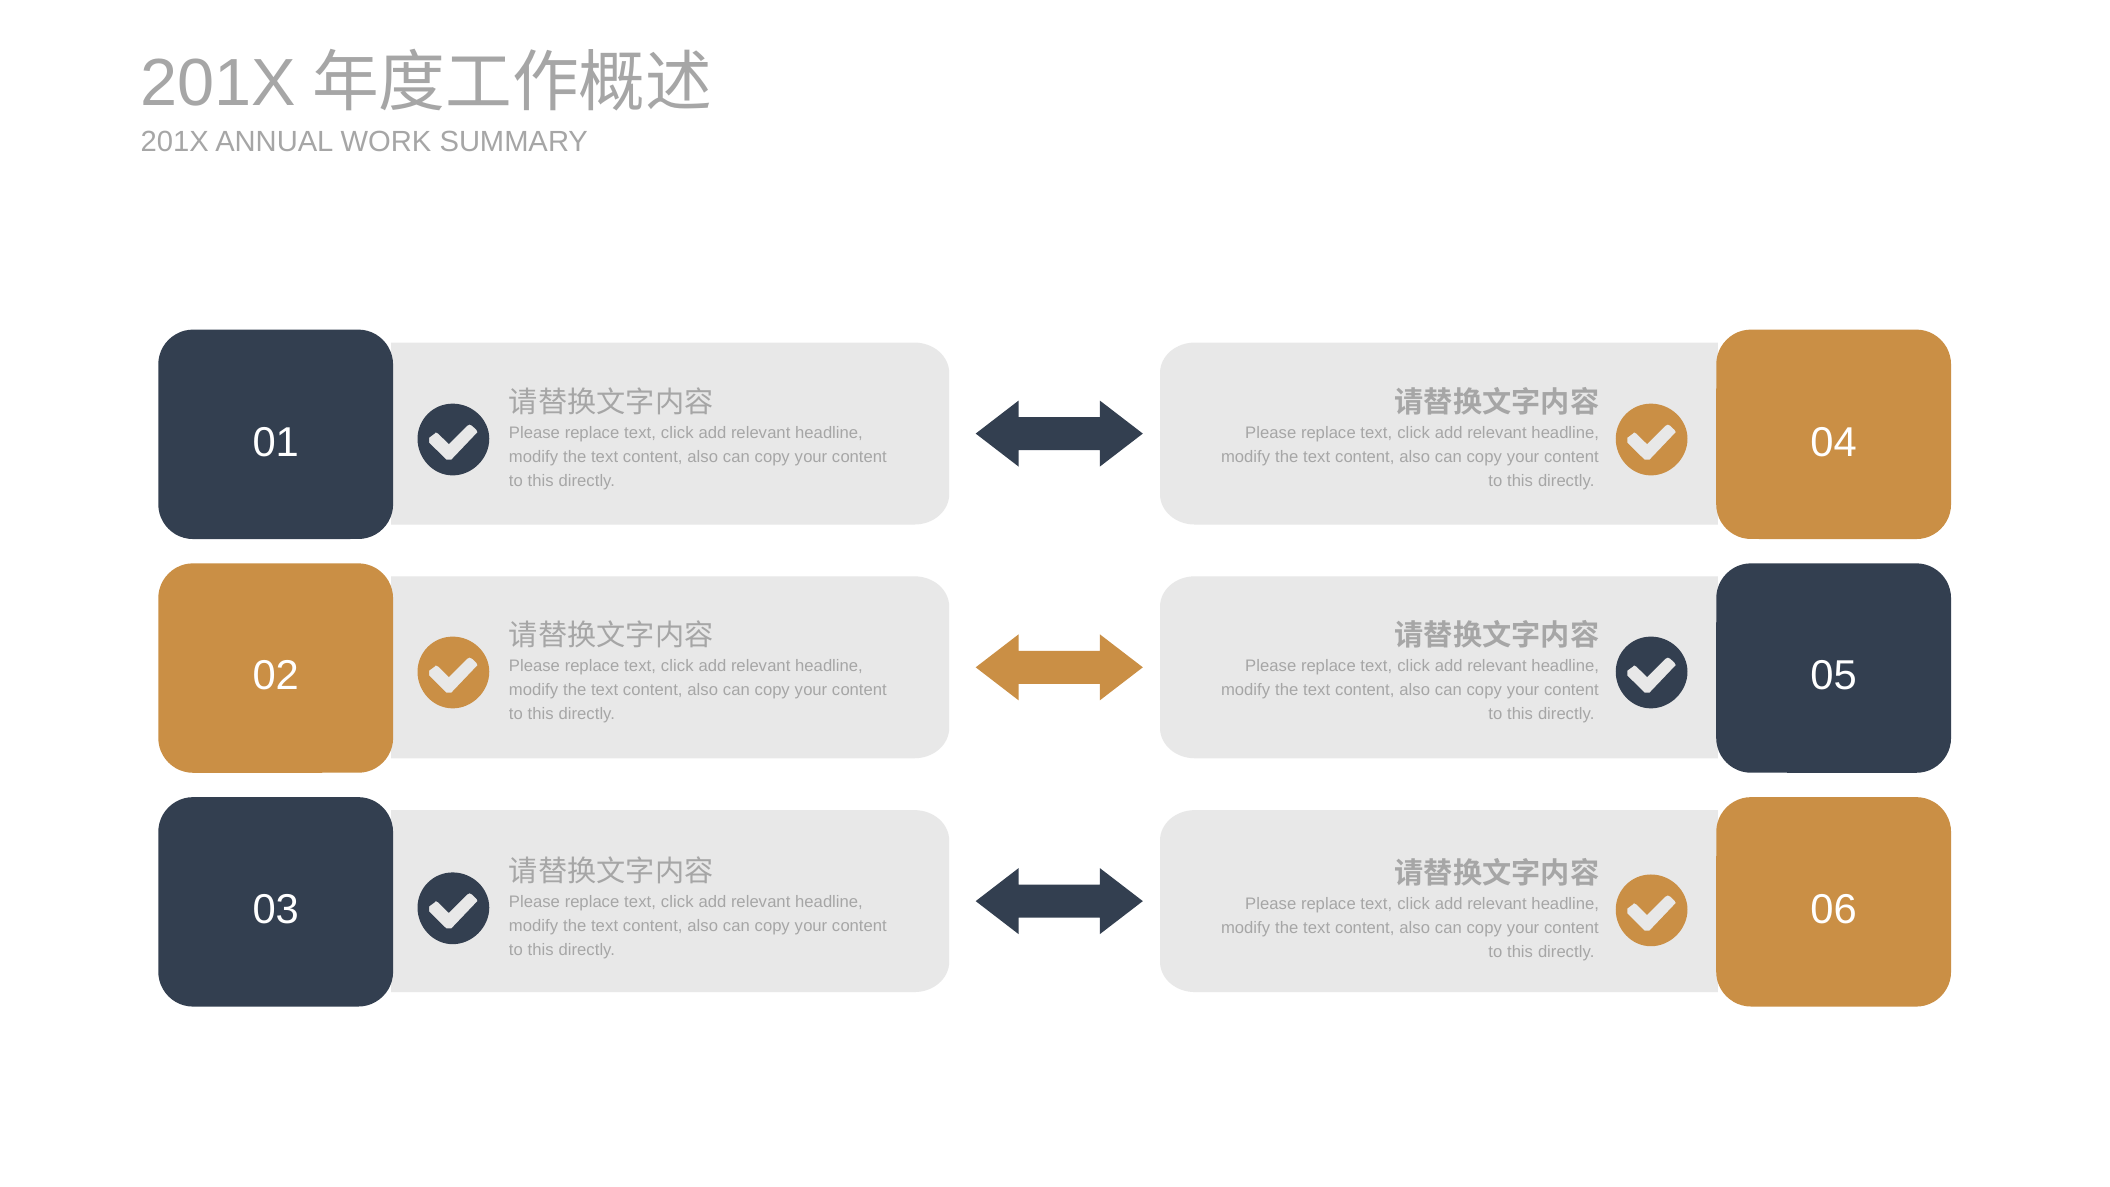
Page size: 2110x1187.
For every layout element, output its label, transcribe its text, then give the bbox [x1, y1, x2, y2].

text_box 03 [157, 796, 395, 1008]
text_box 201X ANNUAL WORK SUMMARY [140, 122, 602, 158]
text_box [390, 809, 951, 994]
text_box [1615, 636, 1688, 709]
text_box [1158, 341, 1720, 526]
text_box 06 [1715, 796, 1953, 1008]
text_box 201X年度工作概述 [140, 38, 789, 119]
text_box [417, 872, 490, 945]
text_box 02 [157, 562, 395, 774]
text_box 请替换文字内容 Please replace text, click add relevant headline, modify the text content, also can copy your content to this directly. [508, 844, 897, 959]
text_box 请替换文字内容 Please replace text, click add relevant headline, modify the text content, also can copy your content to this directly. [508, 609, 897, 723]
text_box [1615, 403, 1688, 476]
text_box [417, 636, 490, 709]
text_box [1158, 809, 1720, 994]
text_box 请替换文字内容 Please replace text, click add relevant headline, modify the text content, also can copy your content to this directly. [1211, 847, 1600, 961]
text_box 请替换文字内容 Please replace text, click add relevant headline, modify the text content, also can copy your content to this directly. [1211, 376, 1600, 490]
text_box [390, 341, 951, 526]
text_box 请替换文字内容 Please replace text, click add relevant headline, modify the text content, also can copy your content to this directly. [508, 376, 897, 490]
text_box [974, 632, 1145, 703]
text_box [1158, 575, 1720, 760]
text_box 01 [157, 328, 395, 541]
text_box [974, 398, 1145, 469]
text_box 请替换文字内容 Please replace text, click add relevant headline, modify the text content, also can copy your content to this directly. [1211, 609, 1600, 723]
text_box [390, 575, 951, 760]
text_box 04 [1715, 328, 1953, 541]
text_box 05 [1715, 562, 1953, 774]
text_box [417, 403, 490, 476]
text_box [974, 865, 1145, 937]
text_box [1615, 874, 1688, 947]
